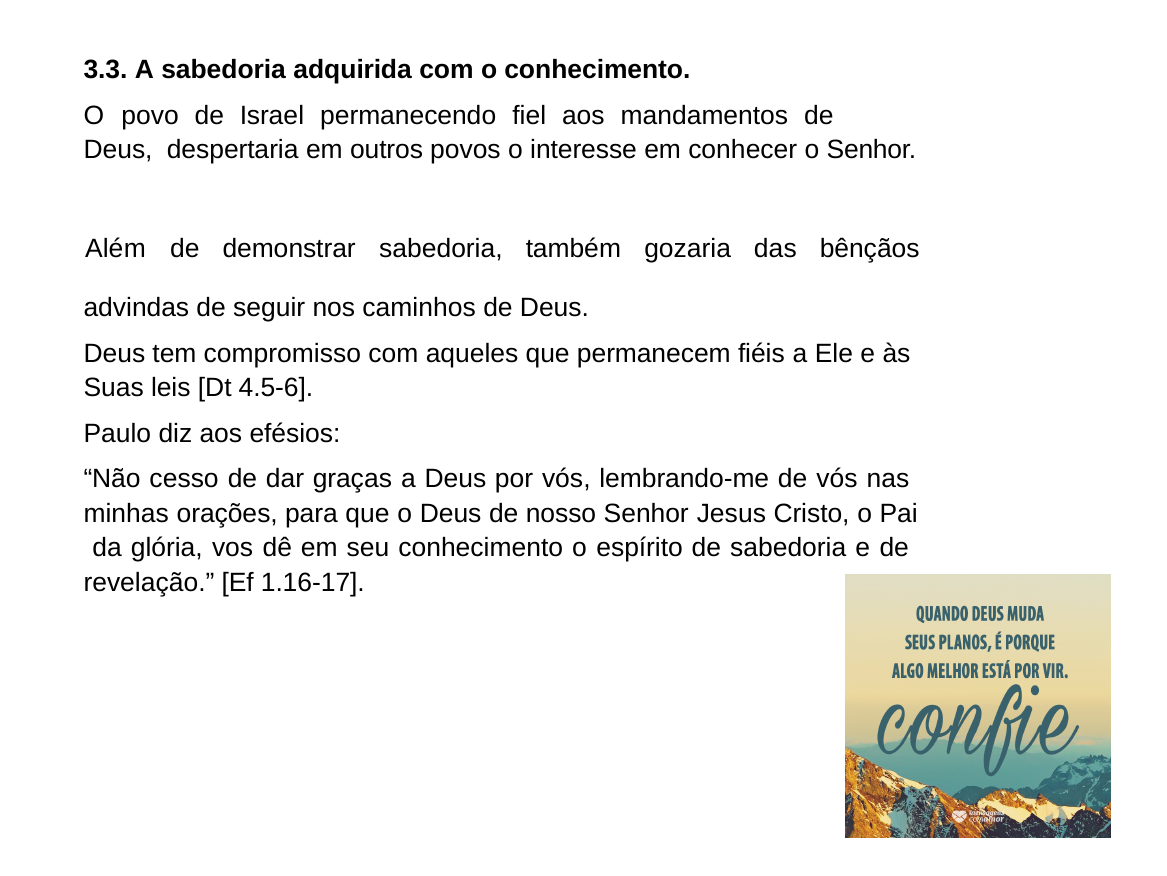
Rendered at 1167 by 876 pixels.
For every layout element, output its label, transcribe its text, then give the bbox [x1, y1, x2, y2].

text_box advindas de seguir nos caminhos de Deus. Deus tem compromisso com aqueles que permanecem fiéis a Ele e às Suas leis [Dt 4.5-6]. Paulo diz aos efésios: “Não cesso de dar graças a Deus por vós, lembrando-me de vós nas minhas orações, para que o Deus de nosso Senhor Jesus Cristo, o Pai da glória, vos dê em seu conhecimento o espírito de sabedoria e de revelação.” [Ef 1.16-17]. [81, 275, 919, 597]
picture [845, 573, 1112, 838]
text_box Além de demonstrar sabedoria, também gozaria das bênçãos [83, 229, 920, 263]
text_box 3.3. A sabedoria adquirida com o conhecimento. O povo de Israel permanecendo fiel aos mandamentos de Deus, despertaria em outros povos o interesse em conhecer o Senhor. [82, 37, 919, 165]
